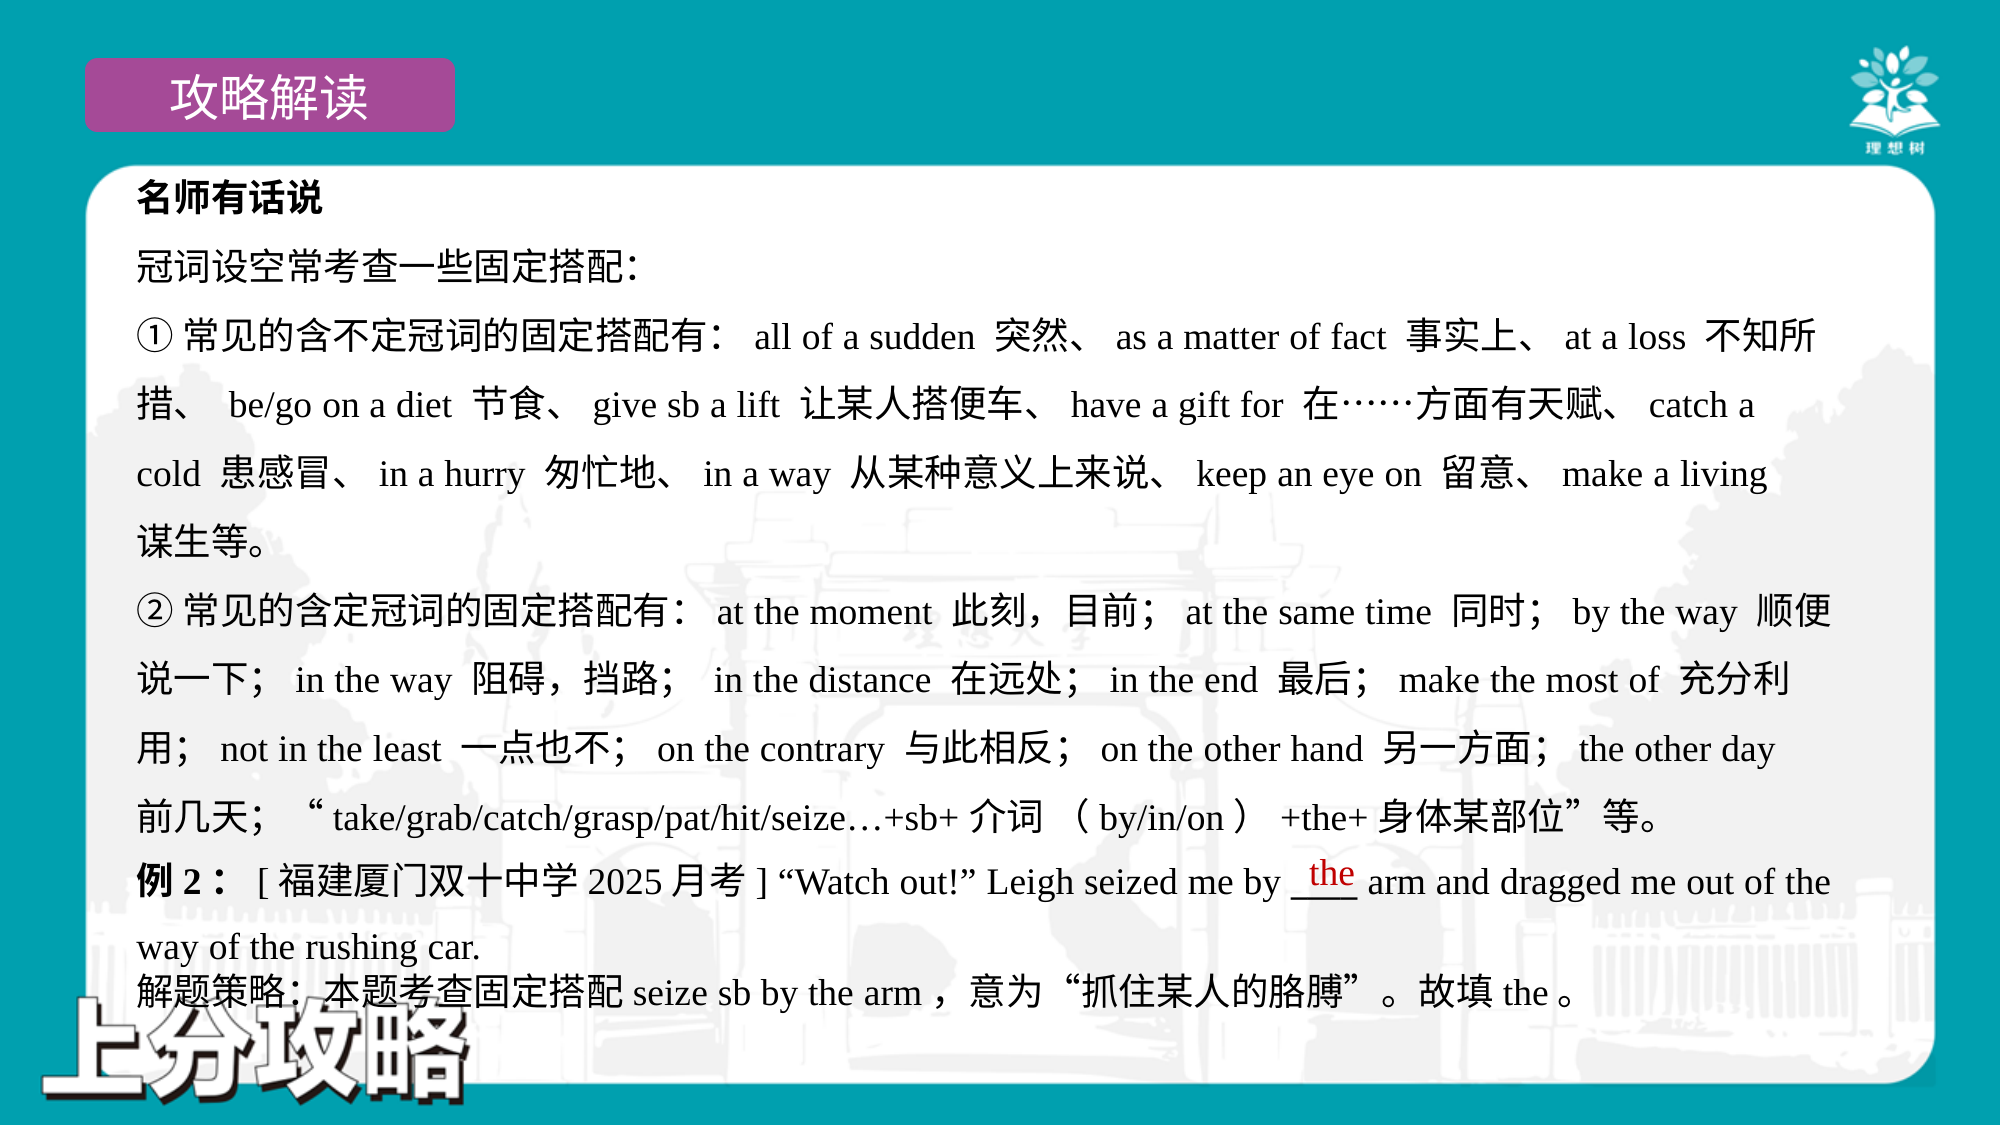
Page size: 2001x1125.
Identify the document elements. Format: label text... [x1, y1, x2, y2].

text_box the [1295, 828, 1369, 887]
text_box 解题策略：本题考查固定搭配seize sb by the arm，意为“抓住某人的胳膊”。故填the。 [136, 946, 1865, 1006]
picture [0, 0, 2000, 1125]
text_box 名师有话说 冠词设空常考查一些固定搭配： ①常见的含不定冠词的固定搭配有：all of a sudden 突然、as a matter of fact 事实上、at a loss 不知所 措、 be/go on a diet 节食、give sb a lift 让某人搭便车、have a gift for 在……方面有天赋、catch a cold 患感冒、in a hurry 匆忙地、in a way 从某种意义上来说、keep an eye on 留意、make a living 谋生等。 ②常见的含定冠词的固定搭配有：at the moment 此刻，目前；at the same time 同时；by the way 顺便 说一下；in the way 阻碍，挡路； in the distance 在远处；in the end 最后；make the most of 充分利 用；not in the least 一点也不；on the contrary 与此相反；on the other hand 另一方面；the other day 前几天；“take/grab/catch/grasp/pat/hit/seize…+sb+介词 （by/in/on）+the+身体某部位”等。 例2：[福建厦门双十中学2025月考] “Watch out!” Leigh seized me by ____ arm and dragged me out of the way of the rushing car. [136, 150, 1865, 887]
